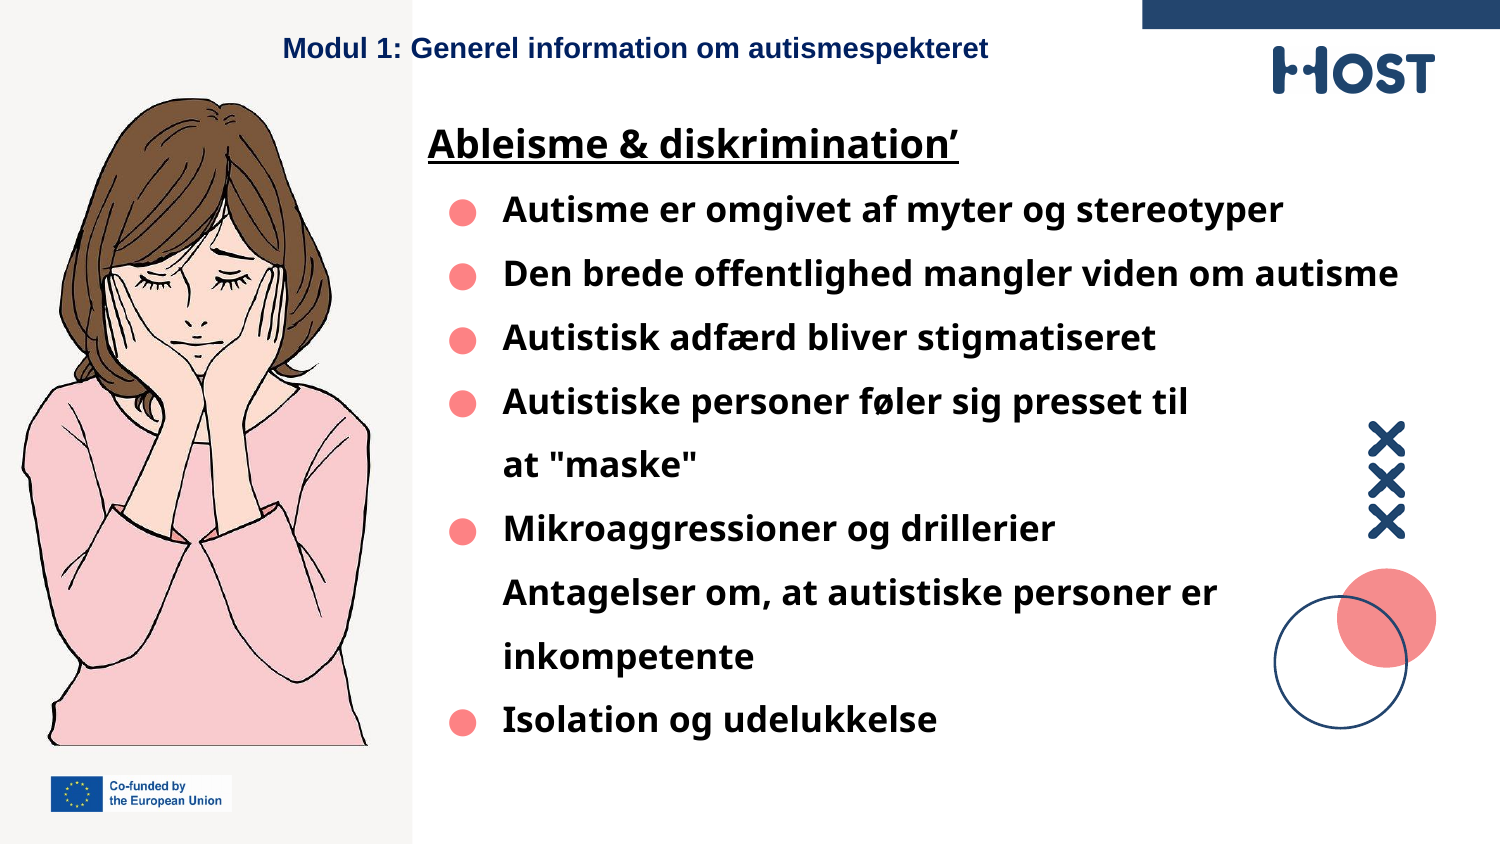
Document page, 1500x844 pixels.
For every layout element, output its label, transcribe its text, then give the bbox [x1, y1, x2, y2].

text_box Modul 1: Generel information om autismespekteret [416, 10, 1136, 68]
text_box Ableisme & diskrimination’ Autisme er omgivet af myter og stereotyper Den brede offentlighed mangler viden om autisme Autistisk adfærd bliver stigmatiseret Autistiske personer føler sig presset til at "maske" Mikroaggressioner og drillerier Antagelser om, at autistiske personer er inkompetente Isolation og udelukkelse [416, 79, 1444, 844]
picture [0, 0, 413, 844]
picture [1273, 46, 1435, 79]
